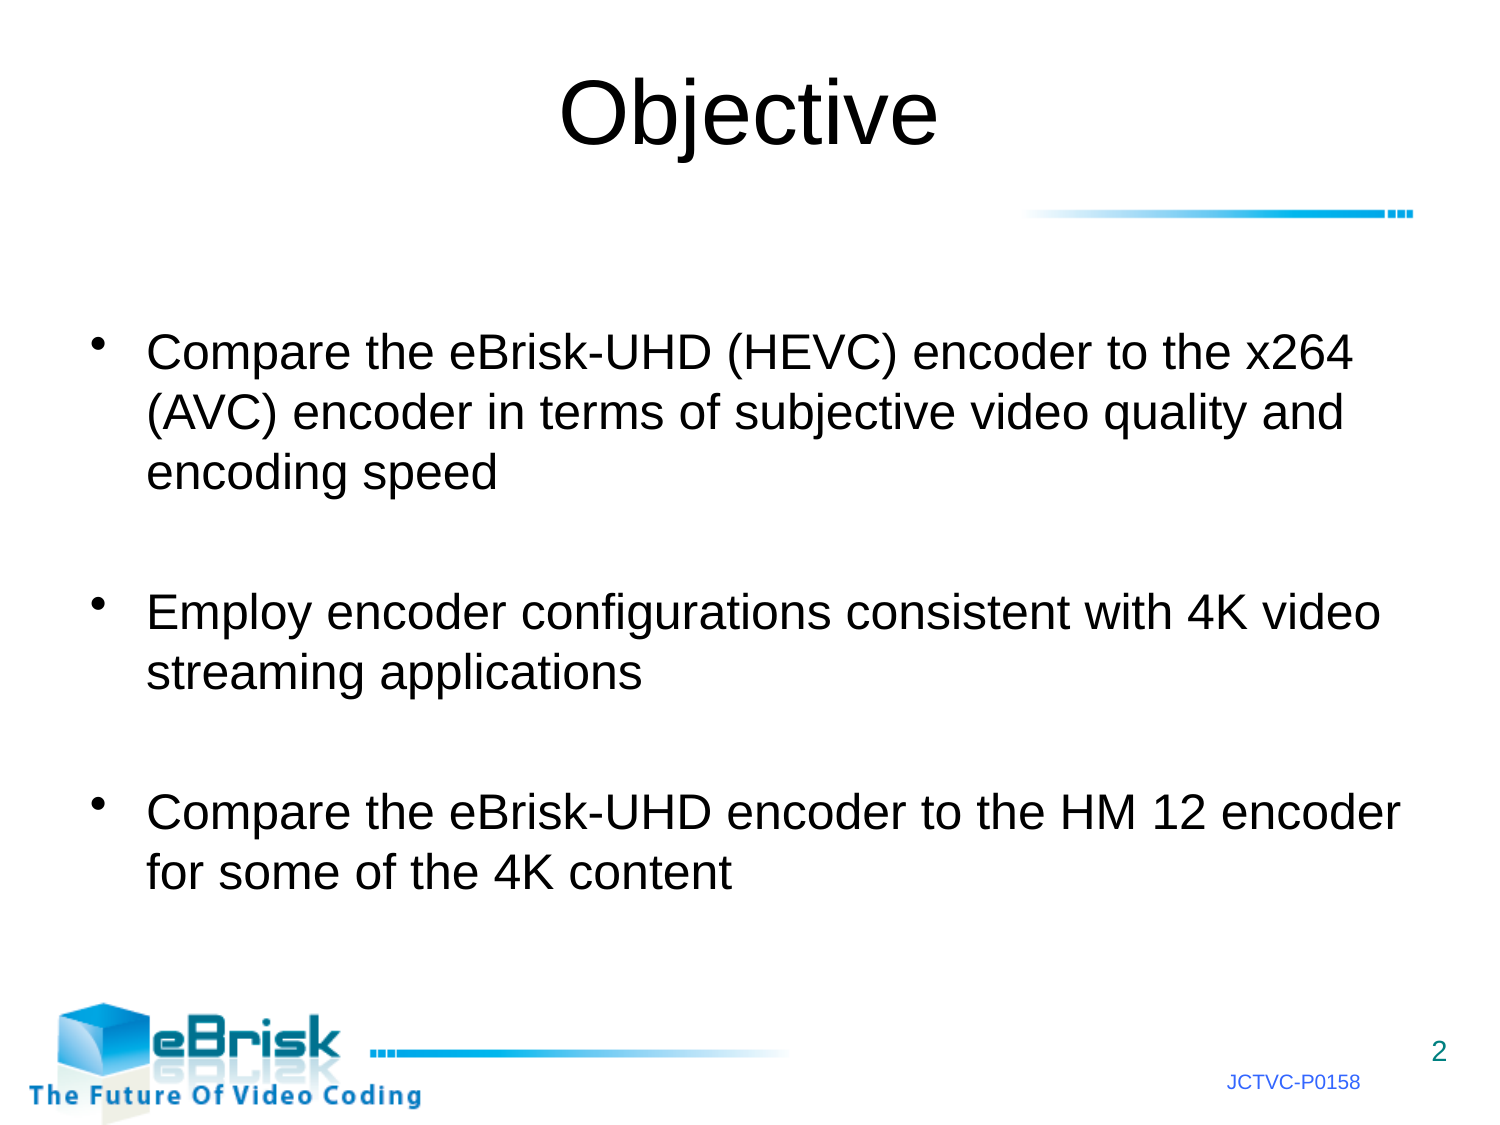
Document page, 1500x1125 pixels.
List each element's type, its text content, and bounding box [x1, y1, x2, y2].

picture [0, 978, 794, 1125]
picture [637, 199, 1432, 252]
title Objective [75, 45, 1425, 233]
list Compare the eBrisk-UHD (HEVC) encoder to the x264 (AVC) encoder in terms of subjective video quality and encoding speed Employ encoder configurations consistent with 4K video streaming applications Compare the eBrisk-UHD encoder to the HM 12 encoder for some of the 4K content [75, 312, 1450, 938]
slide_number 2 [1112, 1024, 1463, 1104]
